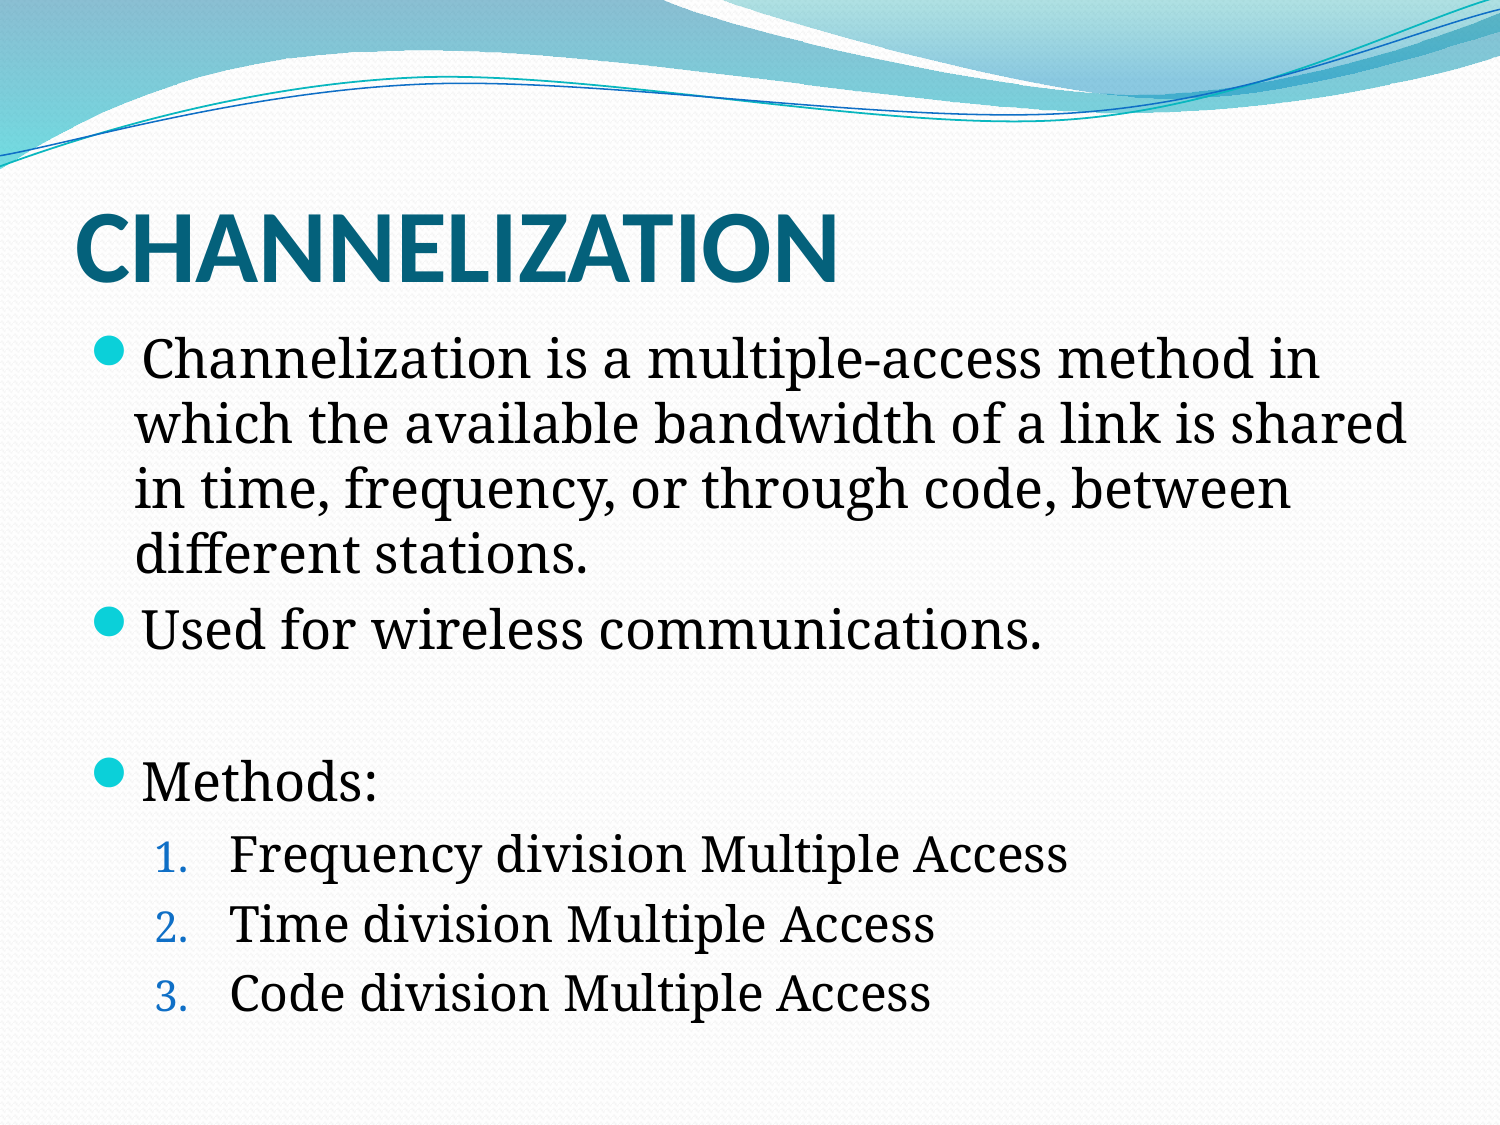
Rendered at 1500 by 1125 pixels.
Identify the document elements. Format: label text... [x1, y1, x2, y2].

list Channelization is a multiple-access method in which the available bandwidth of a link is shared in time, frequency, or through code, between different stations. Used for wireless communications. Methods: Frequency division Multiple Access Time division Multiple Access Code division Multiple Access [75, 317, 1425, 1038]
title CHANNELIZATION [75, 115, 1425, 303]
